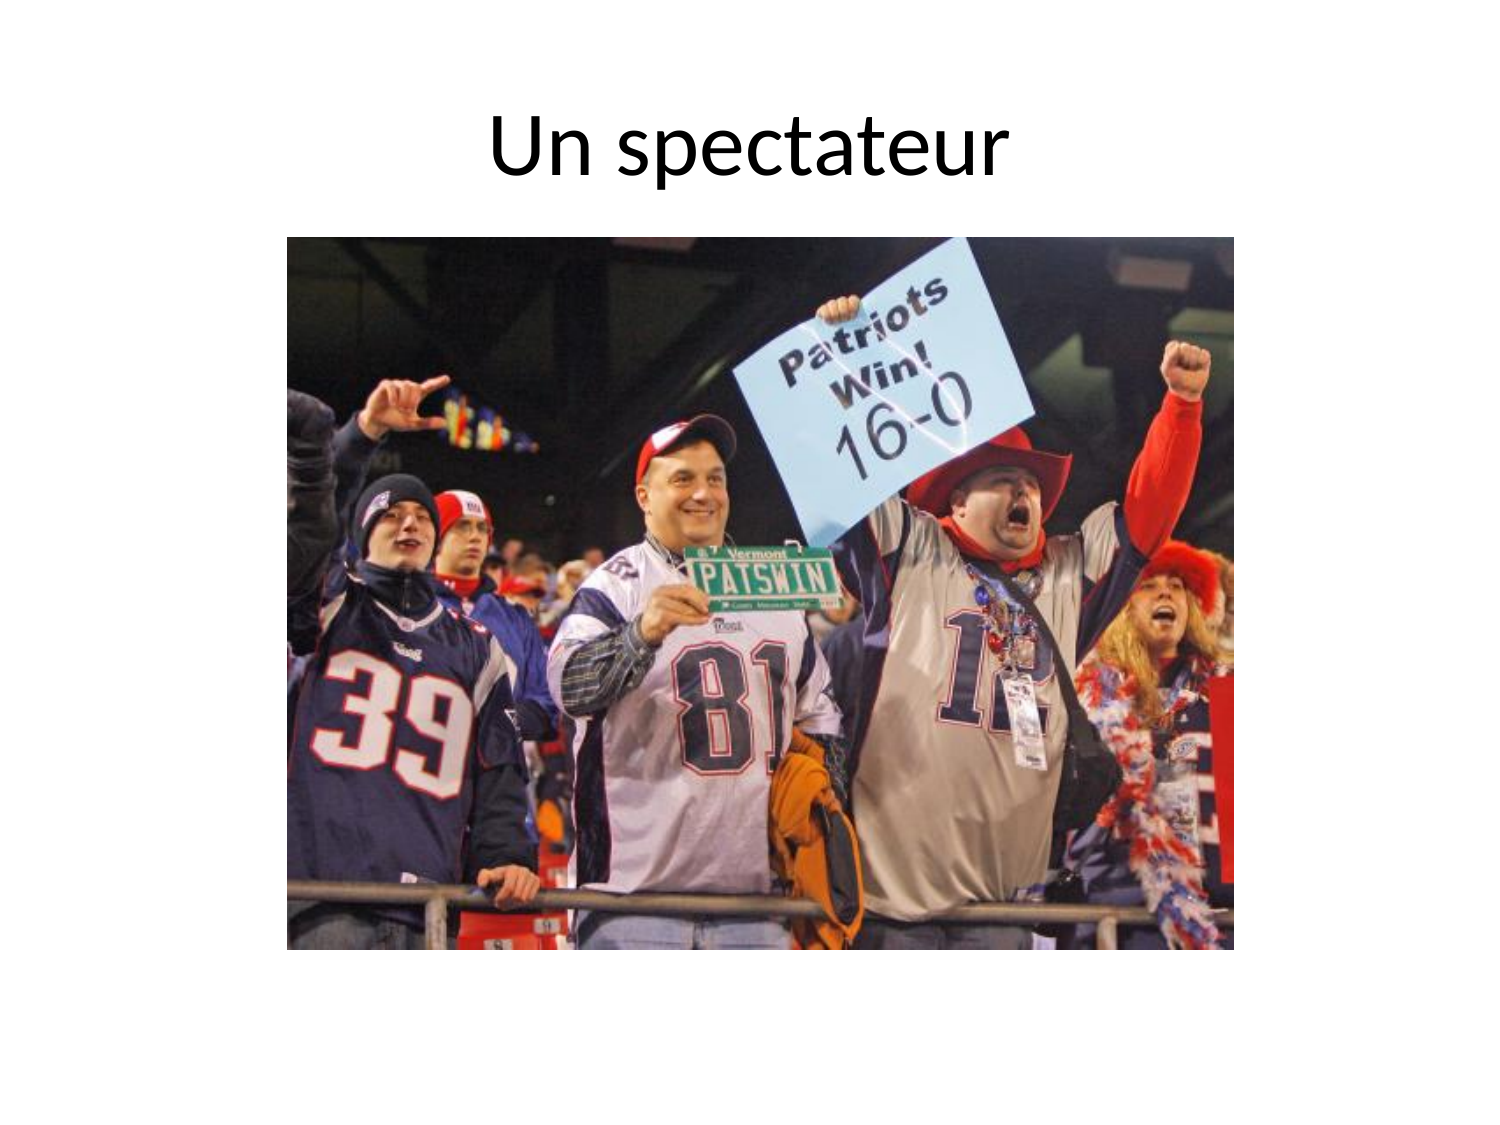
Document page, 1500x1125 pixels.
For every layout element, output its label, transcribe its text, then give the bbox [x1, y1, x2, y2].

title Un spectateur [75, 45, 1425, 233]
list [287, 237, 1234, 951]
